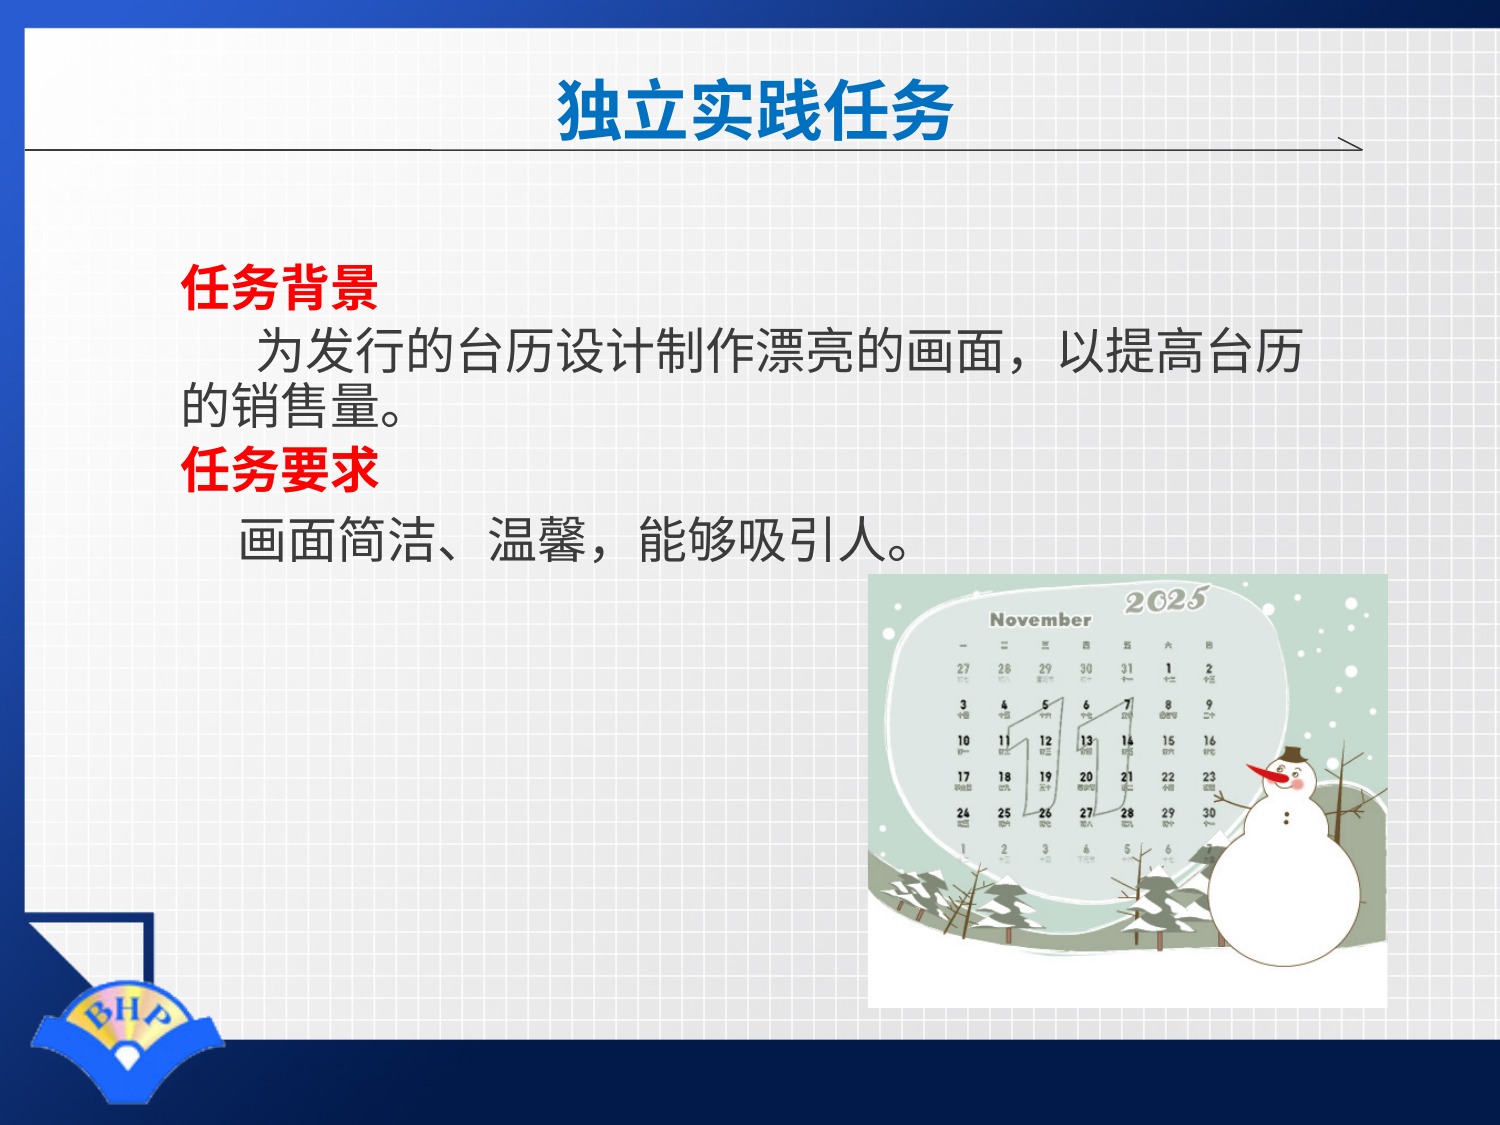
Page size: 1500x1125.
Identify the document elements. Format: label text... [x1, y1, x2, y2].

picture [0, 0, 1500, 1125]
list 任务背景 为发行的台历设计制作漂亮的画面，以提高台历的销售量。 任务要求 画面简洁、温馨，能够吸引人。 [165, 255, 1348, 622]
title 独立实践任务 [125, 62, 1388, 155]
